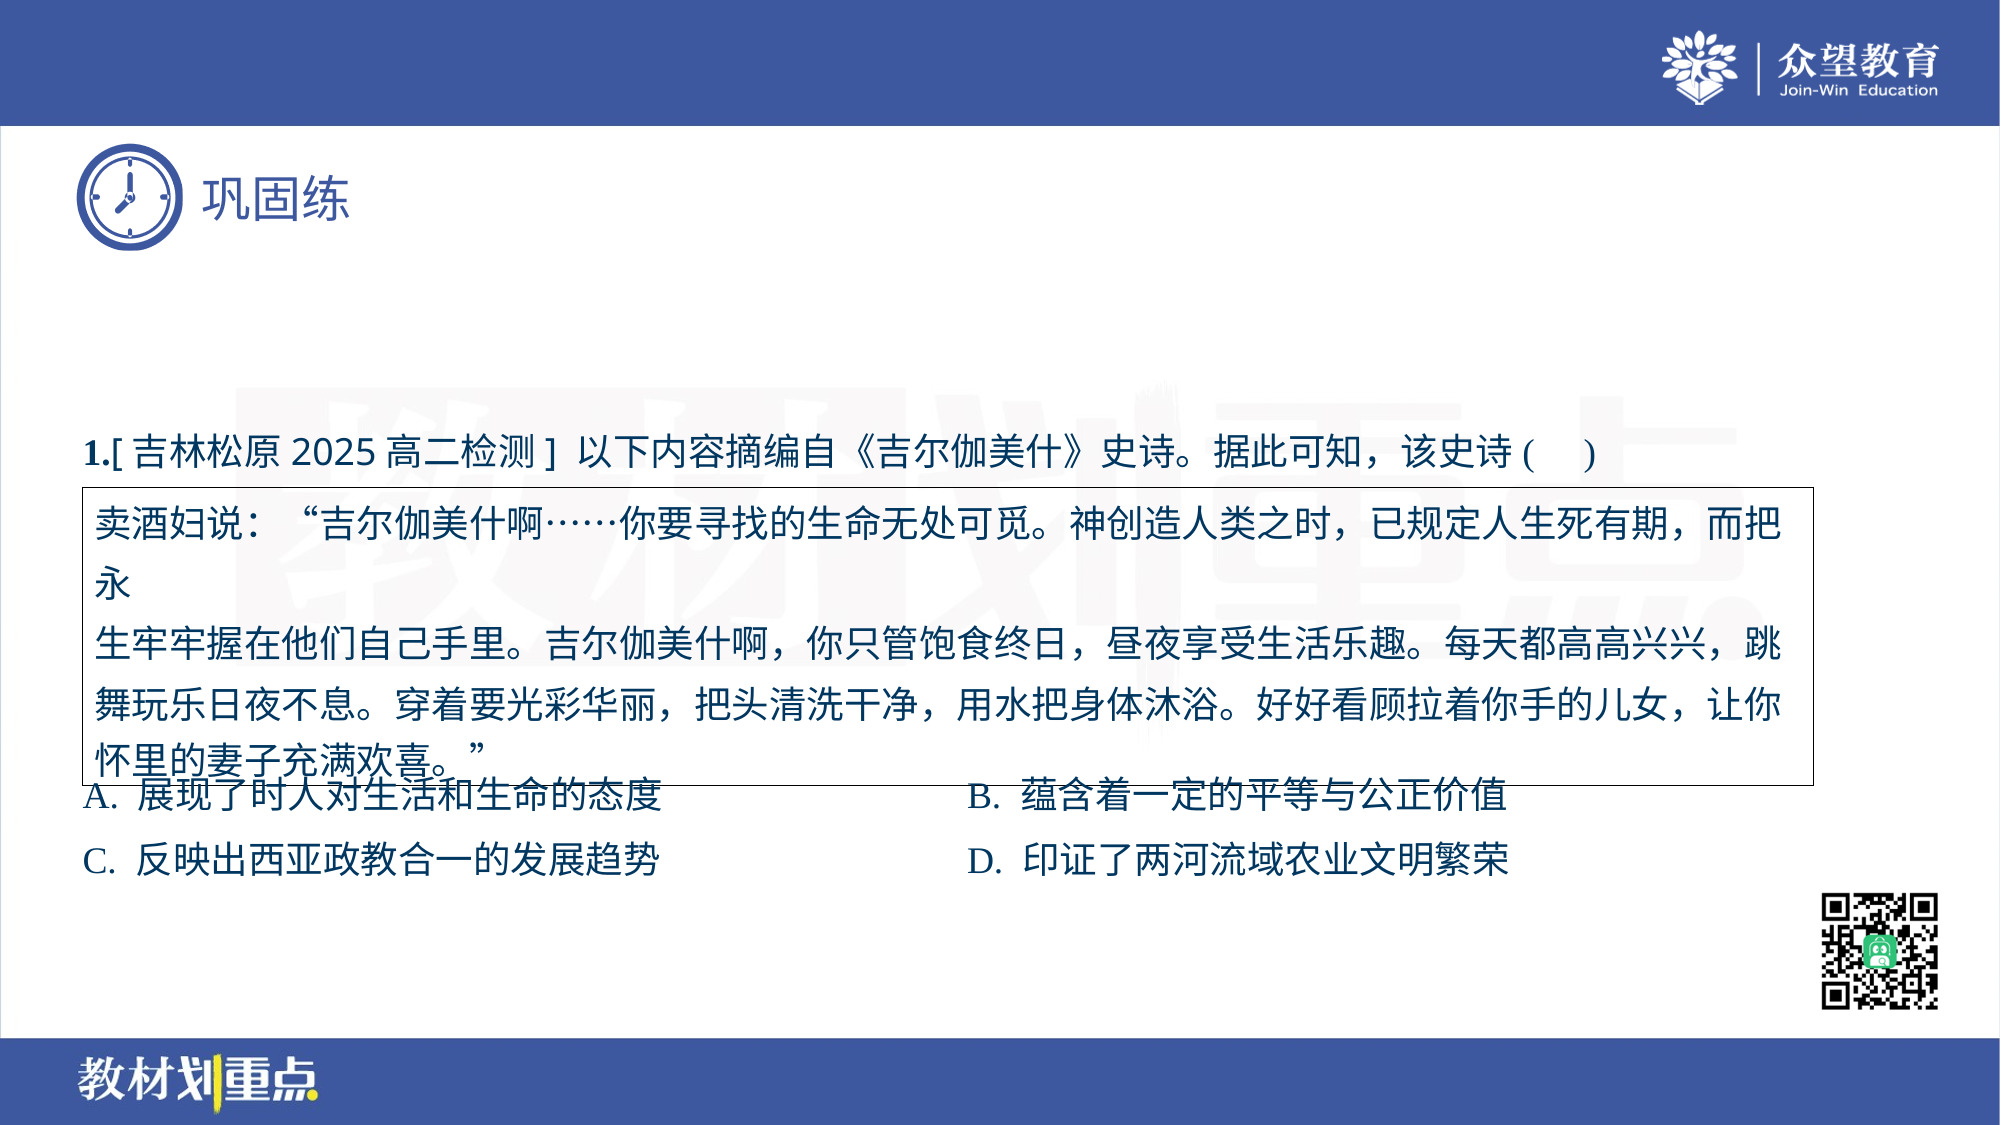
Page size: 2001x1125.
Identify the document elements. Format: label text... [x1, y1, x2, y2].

text_box A. 展现了时人对生活和生命的态度 B. 蕴含着一定的平等与公正价值 C. 反映出西亚政教合一的发展趋势 D. 印证了两河流域农业文明繁荣 [82, 747, 1817, 875]
table_header 卖酒妇说：“吉尔伽美什啊……你要寻找的生命无处可觅。神创造人类之时，已规定人生死有期，而把永 生牢牢握在他们自己手里。吉尔伽美什啊，你只管饱食终日，昼夜享受生活乐趣。每天都高高兴兴，跳 舞玩乐日夜不息。穿着要光彩华丽，把头清洗干净，用水把身体沐浴。好好看顾拉着你手的儿女，让你 怀里的妻子充满欢喜。” [83, 488, 1813, 747]
picture [0, 0, 2000, 1125]
text_box 1.[吉林松原2025高二检测] 以下内容摘编自《吉尔伽美什》史诗。据此可知，该史诗( ) [82, 406, 1817, 466]
